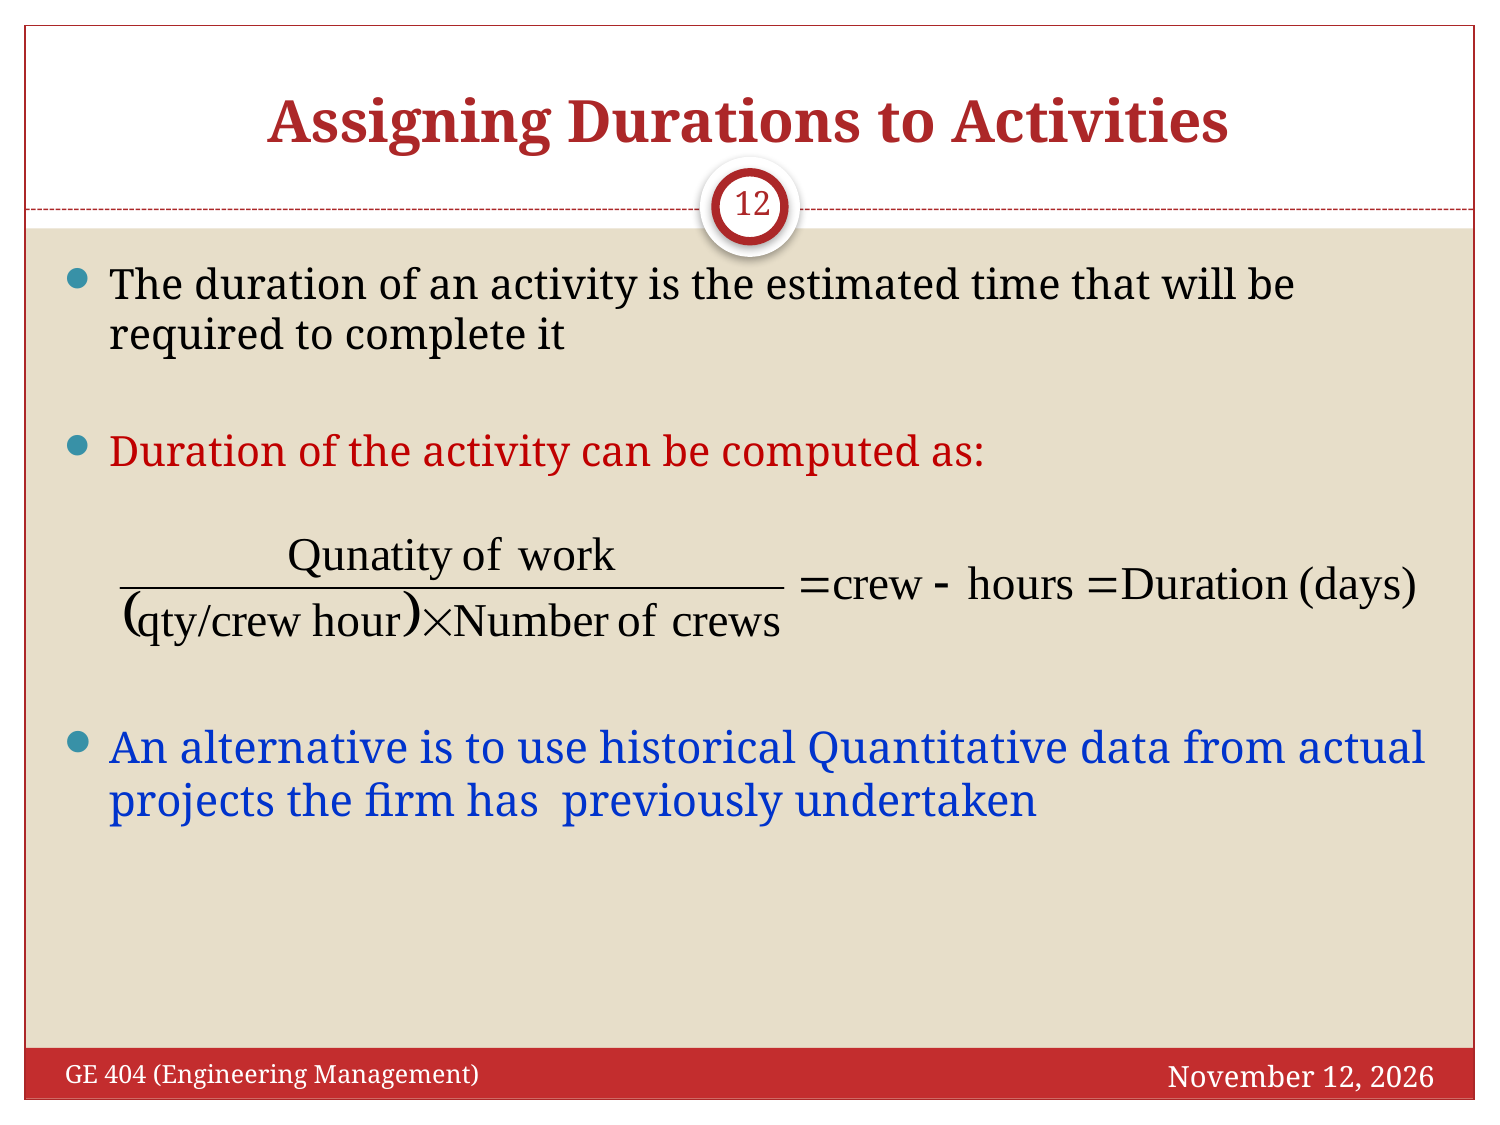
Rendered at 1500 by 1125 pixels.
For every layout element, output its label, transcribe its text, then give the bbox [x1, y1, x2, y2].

list The duration of an activity is the estimated time that will be required to complete it Duration of the activity can be computed as: An alternative is to use historical Quantitative data from actual projects the firm has previously undertaken [49, 250, 1445, 1001]
footer GE 404 (Engineering Management) [50, 1051, 638, 1112]
slide_number 12 [715, 168, 791, 241]
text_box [112, 524, 1422, 655]
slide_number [950, 1050, 1450, 1111]
title Assigning Durations to Activities [49, 37, 1450, 162]
